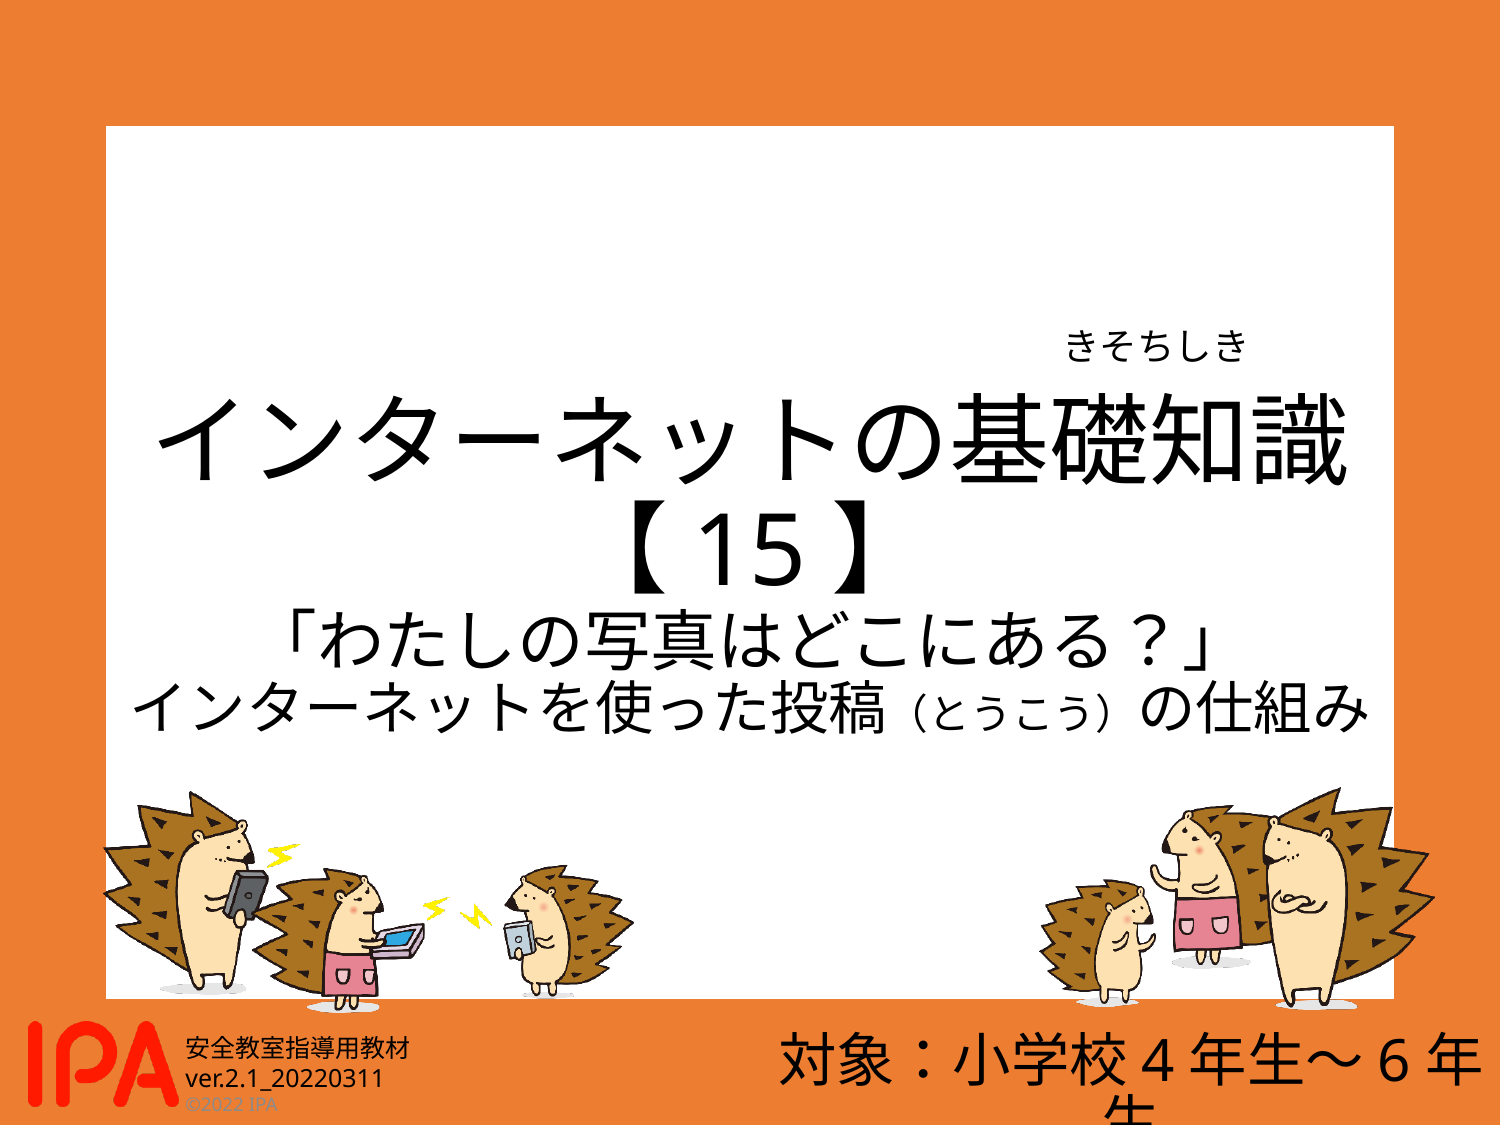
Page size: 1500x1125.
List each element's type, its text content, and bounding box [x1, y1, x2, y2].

picture [103, 1009, 634, 1013]
list 対象：小学校4年生～6年生 [751, 1032, 1500, 1125]
title インターネットの基礎知識【15】 「わたしの写真はどこにある？」 インターネットを使った投稿（とうこう）の仕組み [93, 125, 1407, 1009]
picture [28, 1021, 179, 1107]
picture [1039, 787, 1435, 1010]
text_box きそちしき [953, 316, 1359, 376]
